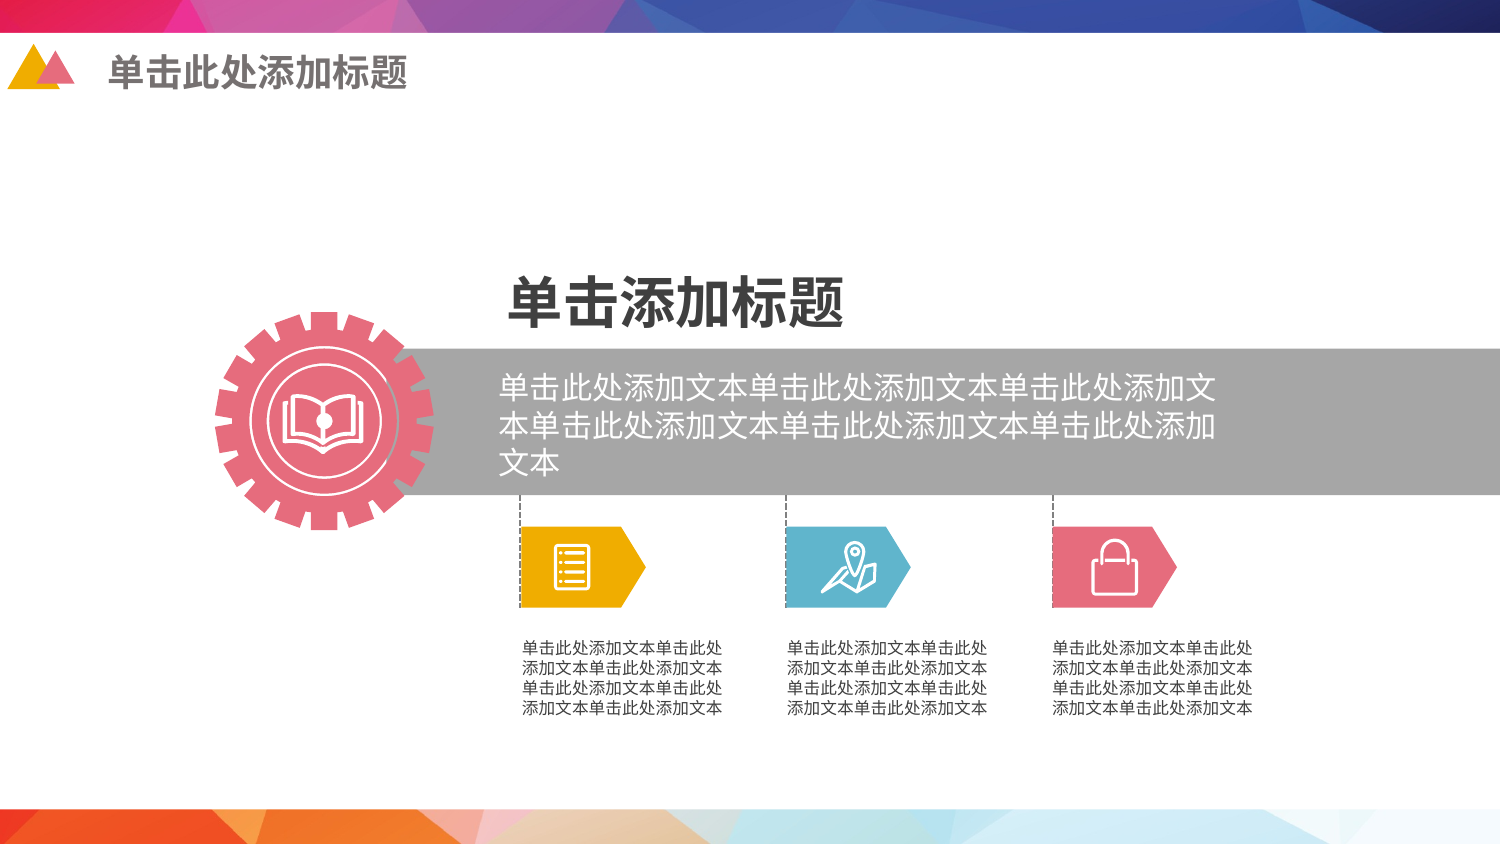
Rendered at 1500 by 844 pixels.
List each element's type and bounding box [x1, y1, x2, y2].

text_box [282, 393, 364, 455]
picture [0, 0, 1500, 844]
text_box [820, 540, 877, 594]
text_box [214, 311, 434, 531]
text_box [1091, 538, 1139, 597]
text_box [553, 543, 591, 591]
